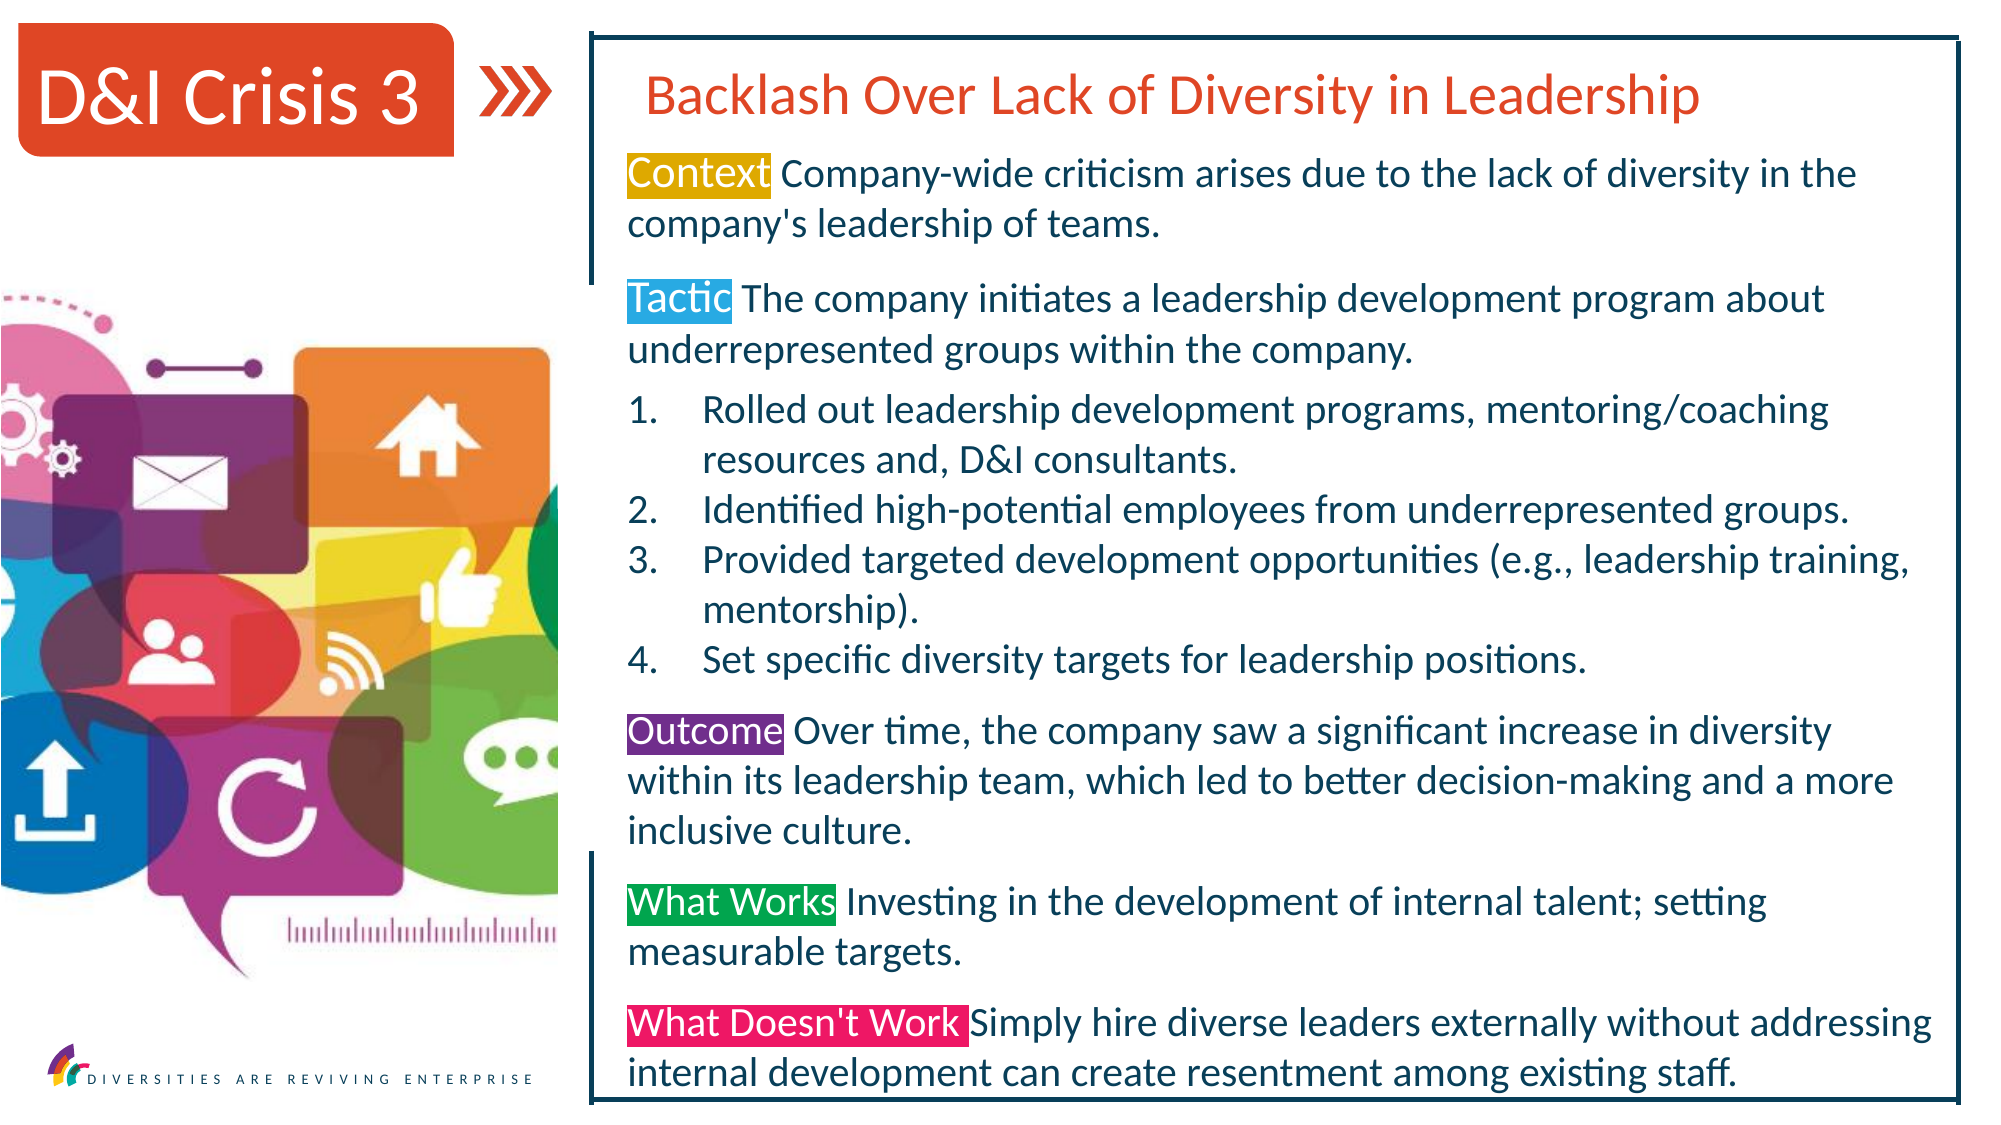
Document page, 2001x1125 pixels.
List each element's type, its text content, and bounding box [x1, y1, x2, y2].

text_box [29, 22, 455, 158]
picture [1, 215, 558, 982]
list Context Company-wide criticism arises due to the lack of diversity in the company's leadership of teams. Tactic The company initiates a leadership development program about underrepresented groups within the company. Rolled out leadership development programs, mentoring/coaching resources and, D&I consultants. Identified high-potential employees from underrepresented groups. Provided targeted development opportunities (e.g., leadership training, mentorship). Set specific diversity targets for leadership positions. Outcome Over time, the company saw a significant increase in diversity within its leadership team, which led to better decision-making and a more inclusive culture. What Works Investing in the development of internal talent; setting measurable targets. What Doesn't Work Simply hire diverse leaders externally without addressing internal development can create resentment among existing staff. [612, 133, 1961, 298]
picture [472, 48, 558, 134]
text_box D&I Crisis 3 [5, 0, 437, 155]
text_box Backlash Over Lack of Diversity in Leadership [630, 48, 1961, 105]
